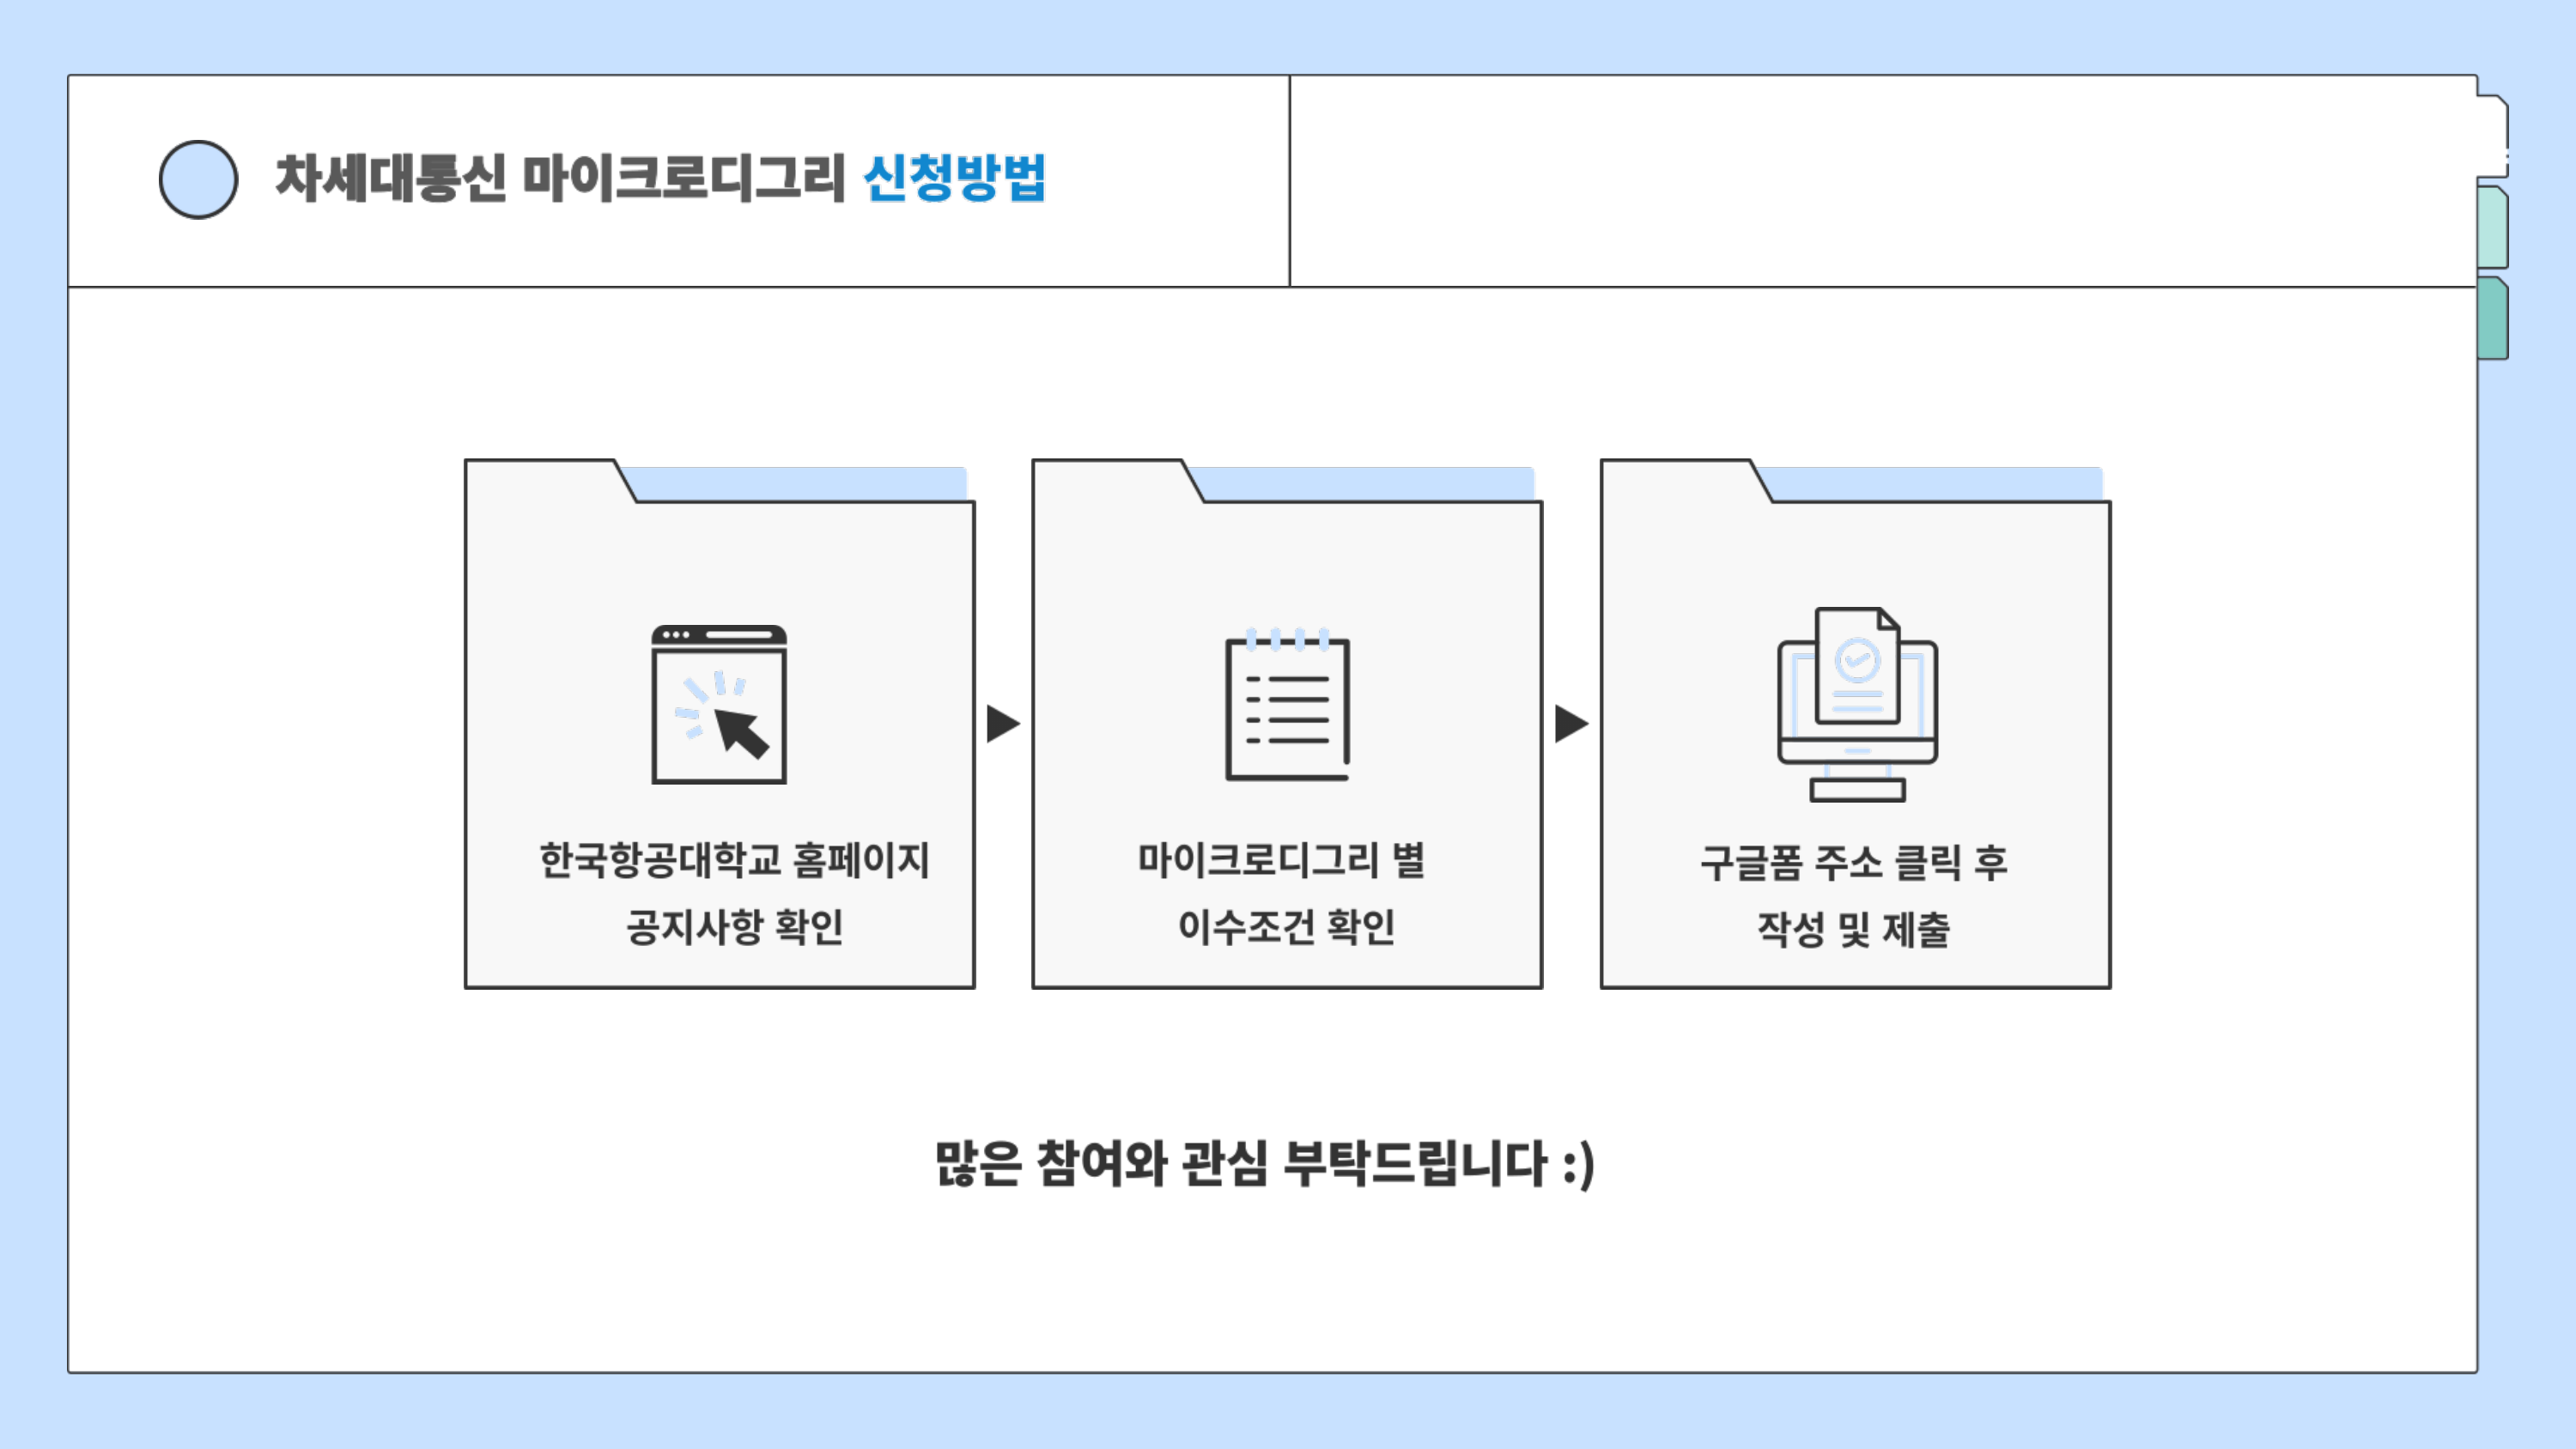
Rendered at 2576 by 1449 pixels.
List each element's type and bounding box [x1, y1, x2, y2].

text_box [1134, 286, 2476, 290]
text_box [463, 458, 976, 991]
text_box [66, 286, 242, 290]
text_box [1031, 458, 1544, 991]
text_box [1552, 706, 1592, 742]
text_box [1158, 575, 1418, 816]
text_box [66, 74, 2509, 1374]
text_box [1182, 179, 1396, 183]
text_box [983, 706, 1024, 742]
picture [246, 111, 1130, 300]
picture [1601, 821, 2090, 998]
text_box [159, 140, 239, 220]
text_box [1760, 607, 1956, 803]
text_box [1600, 458, 2112, 991]
text_box [640, 625, 799, 785]
picture [1027, 818, 1522, 996]
picture [918, 1109, 1647, 1246]
picture [524, 818, 968, 996]
